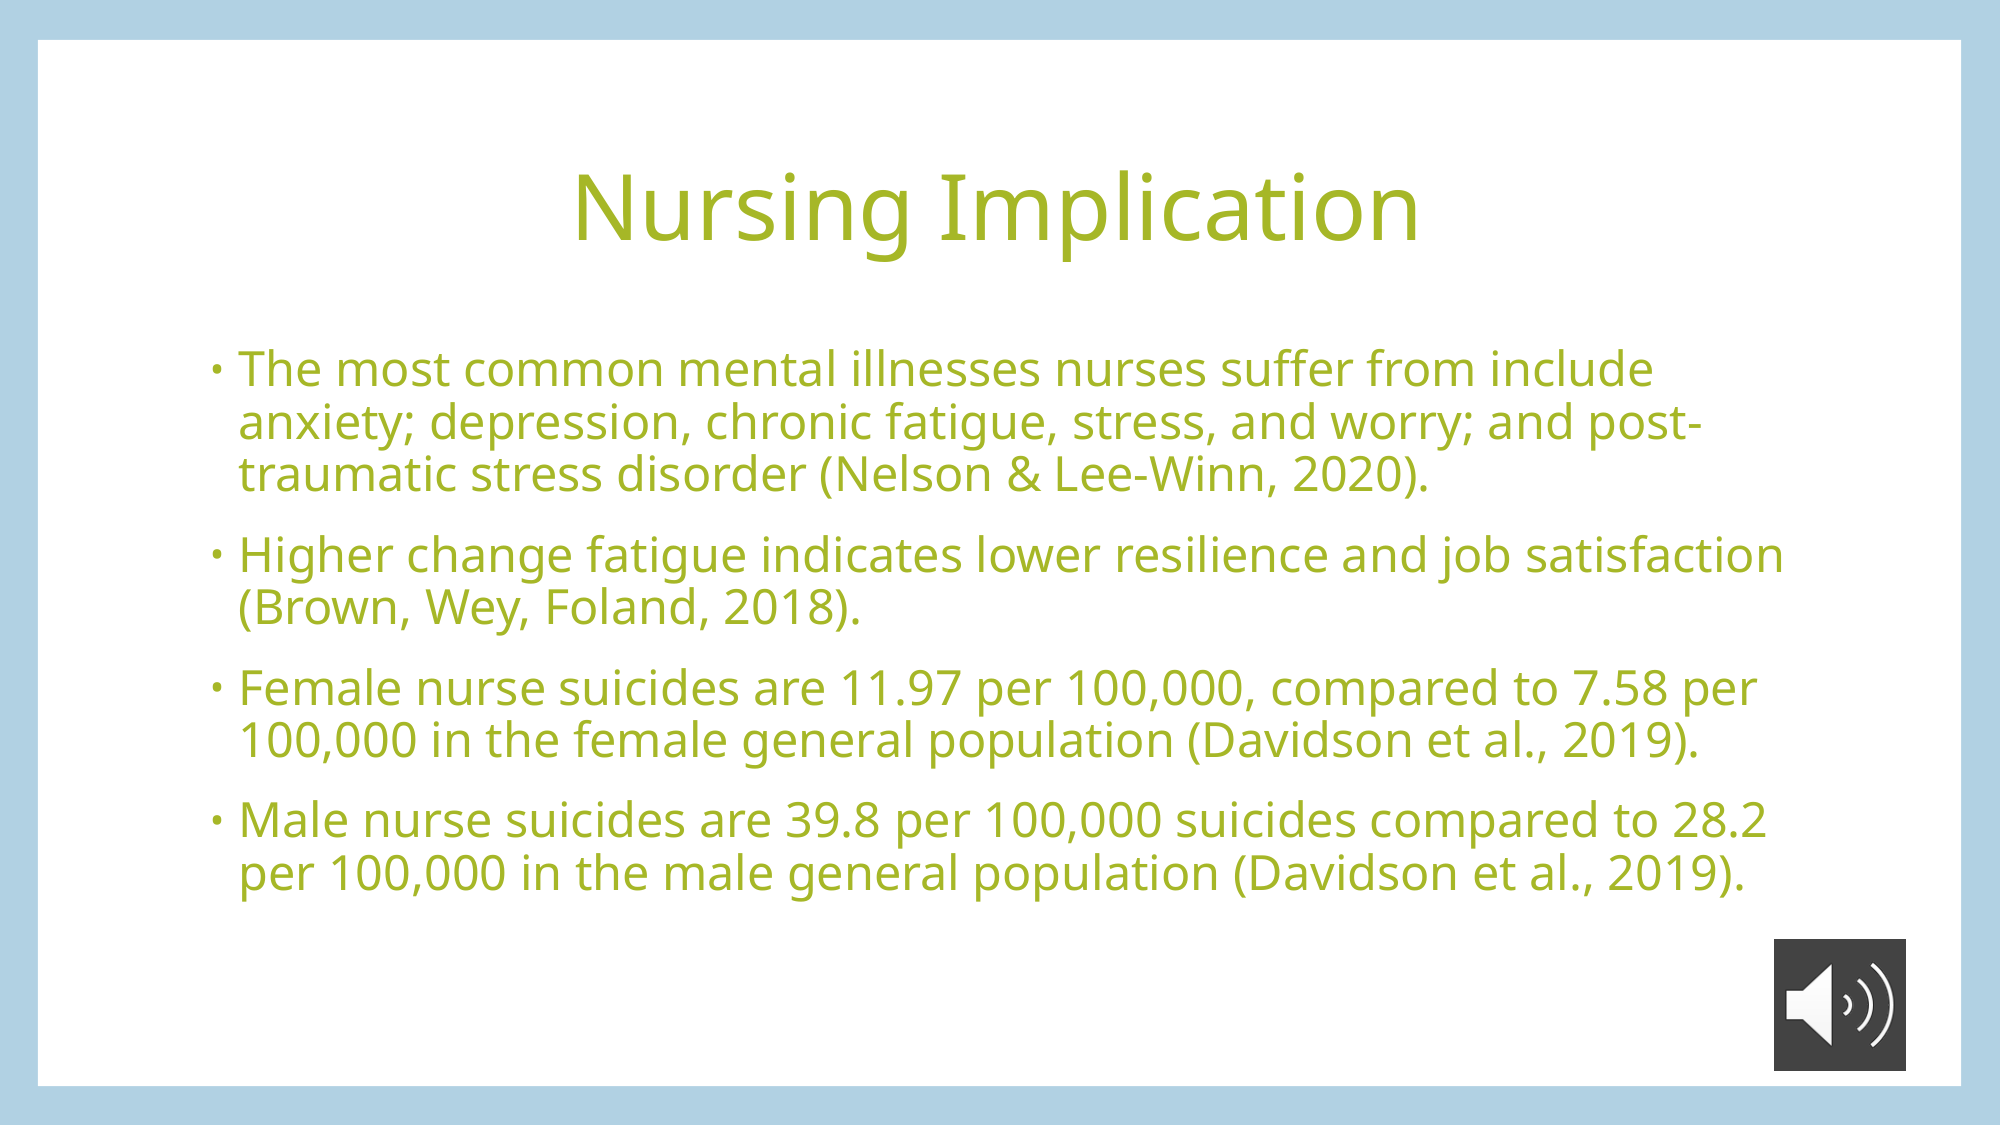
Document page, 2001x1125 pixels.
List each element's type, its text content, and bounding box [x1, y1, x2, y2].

picture [1772, 938, 1907, 1072]
title Nursing Implication [187, 99, 1808, 323]
list The most common mental illnesses nurses suffer from include anxiety; depression, chronic fatigue, stress, and worry; and post-traumatic stress disorder (Nelson & Lee-Winn, 2020). Higher change fatigue indicates lower resilience and job satisfaction (Brown, Wey, Foland, 2018). Female nurse suicides are 11.97 per 100,000, compared to 7.58 per 100,000 in the female general population (Davidson et al., 2019). Male nurse suicides are 39.8 per 100,000 suicides compared to 28.2 per 100,000 in the male general population (Davidson et al., 2019). [187, 337, 1808, 1000]
